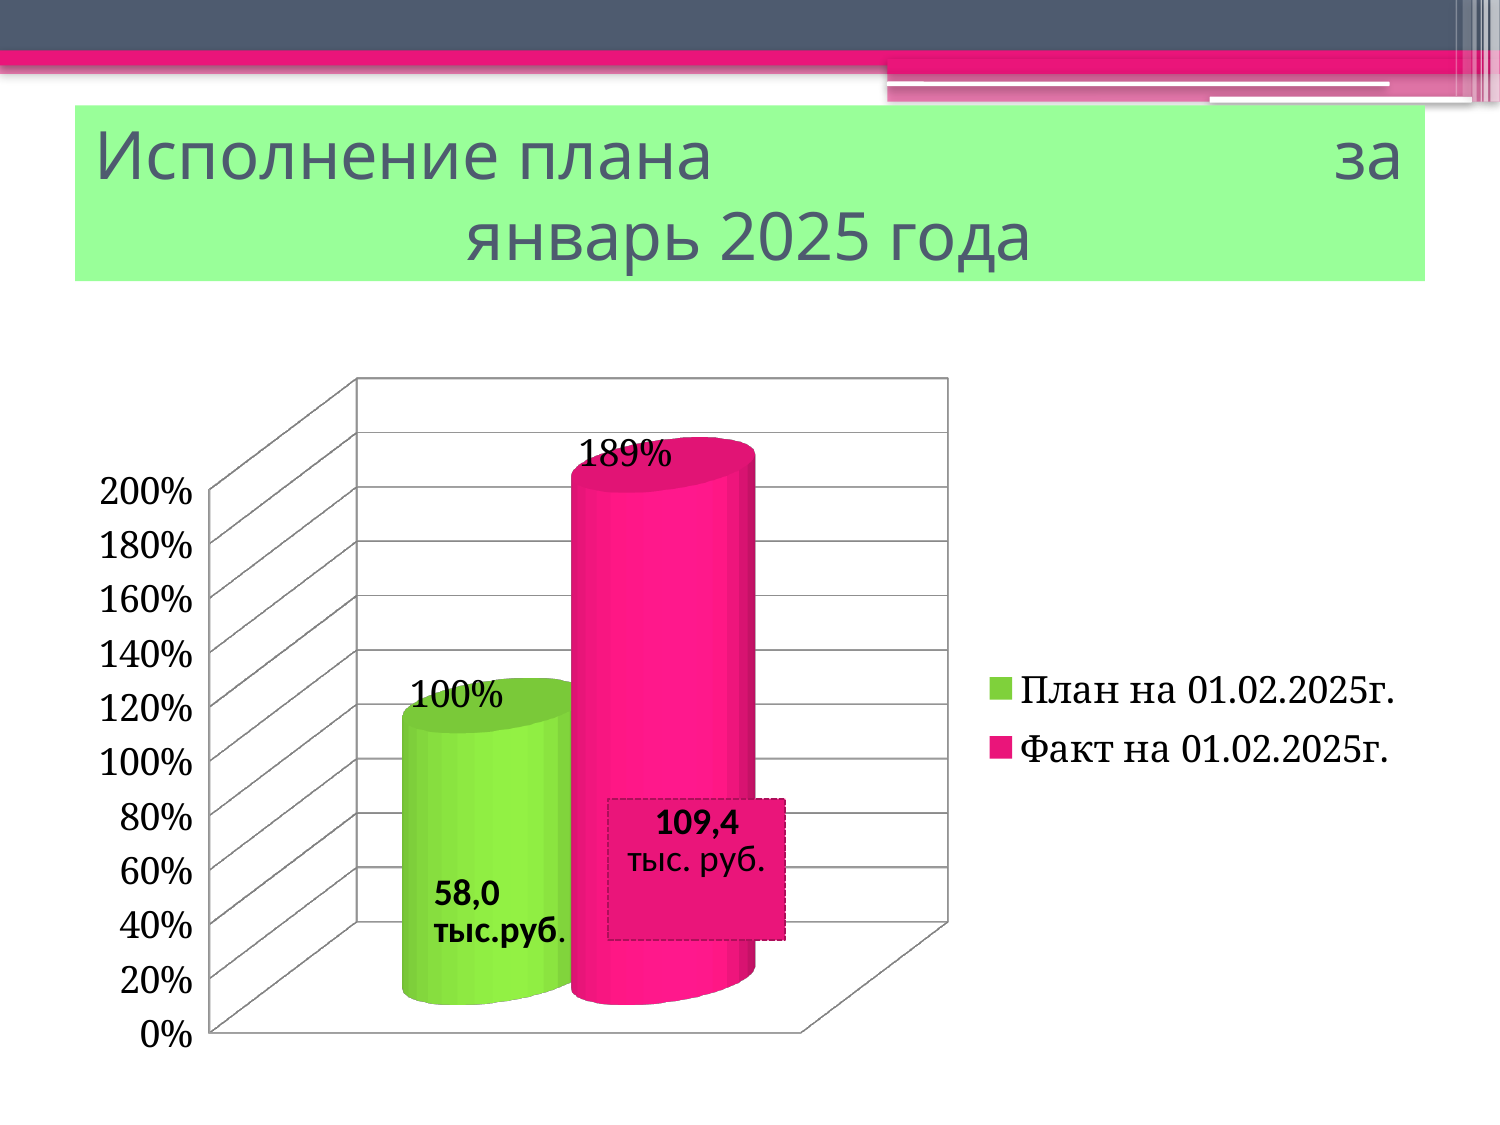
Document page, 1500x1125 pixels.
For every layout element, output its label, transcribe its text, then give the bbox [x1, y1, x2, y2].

chart [70, 362, 1421, 1073]
title Исполнение плана за январь 2025 года [75, 105, 1425, 282]
